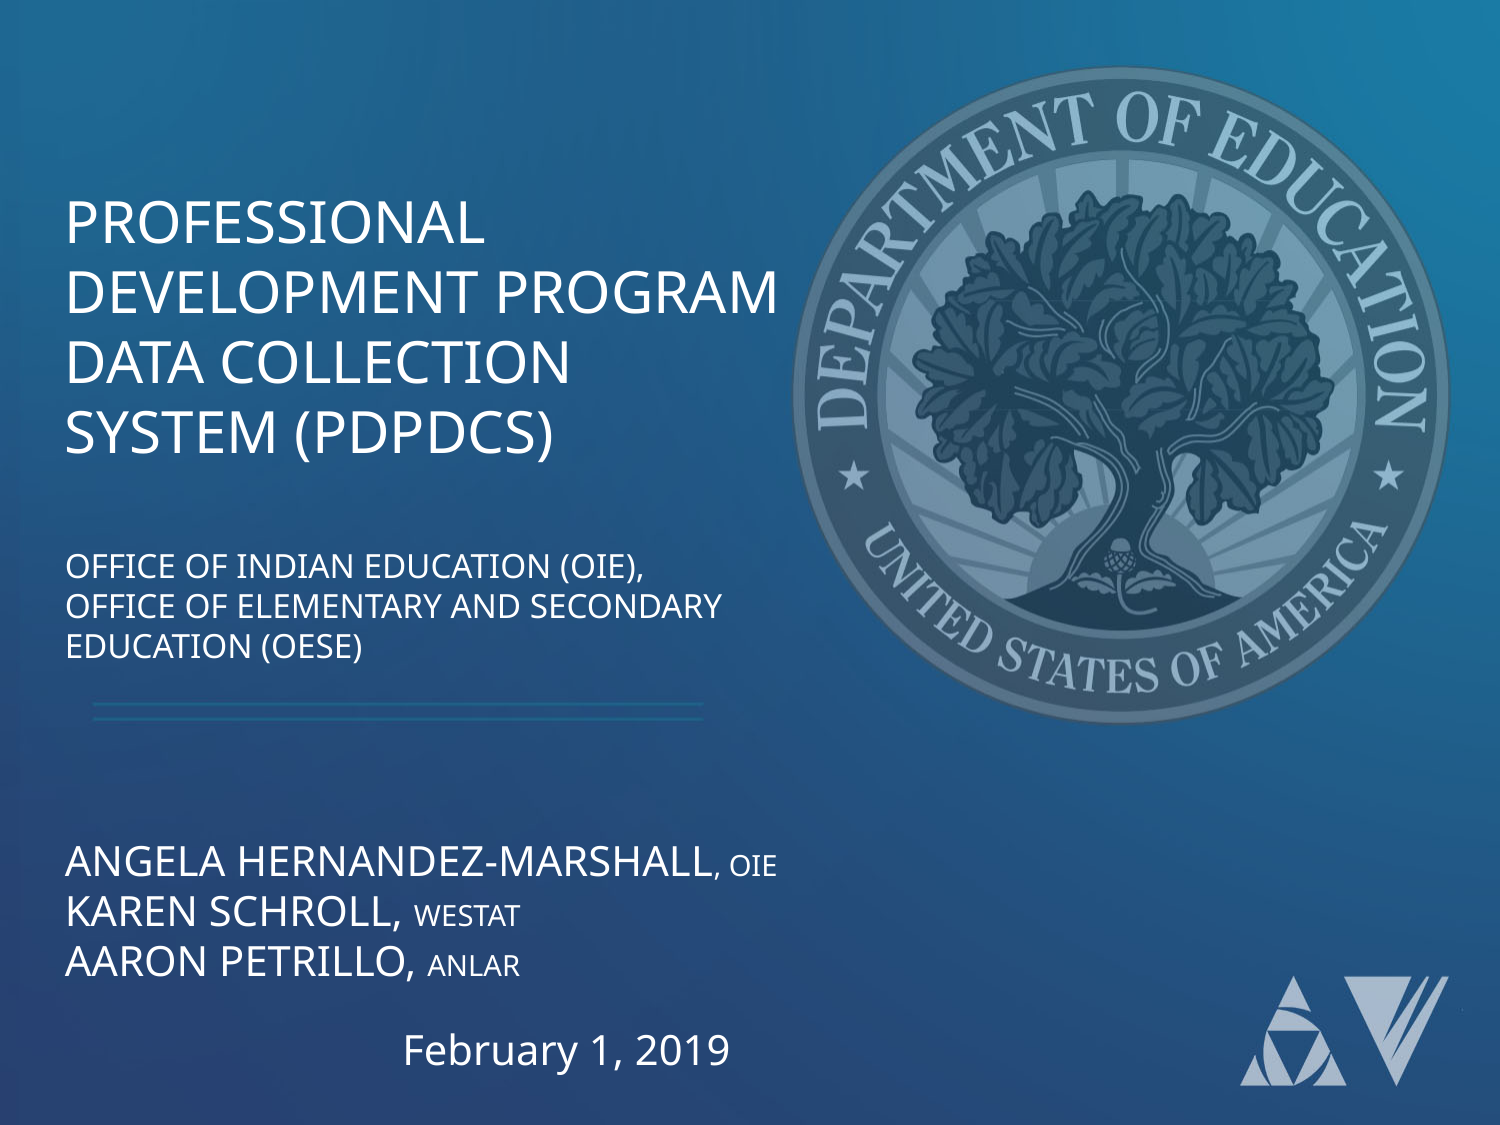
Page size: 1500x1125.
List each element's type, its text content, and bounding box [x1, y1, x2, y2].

title Professional Development Program Data Collection System (PDPDCS) OFFICE of INDIAN EDUCATION (OIE), Office of Elementary and Secondary Education (OESE) Angela Hernandez-marshall, Oie Karen schroll, Westat Aaron Petrillo, Anlar [50, 75, 813, 993]
picture [0, 0, 1500, 1125]
subtitle February 1, 2019 [387, 992, 1488, 1105]
